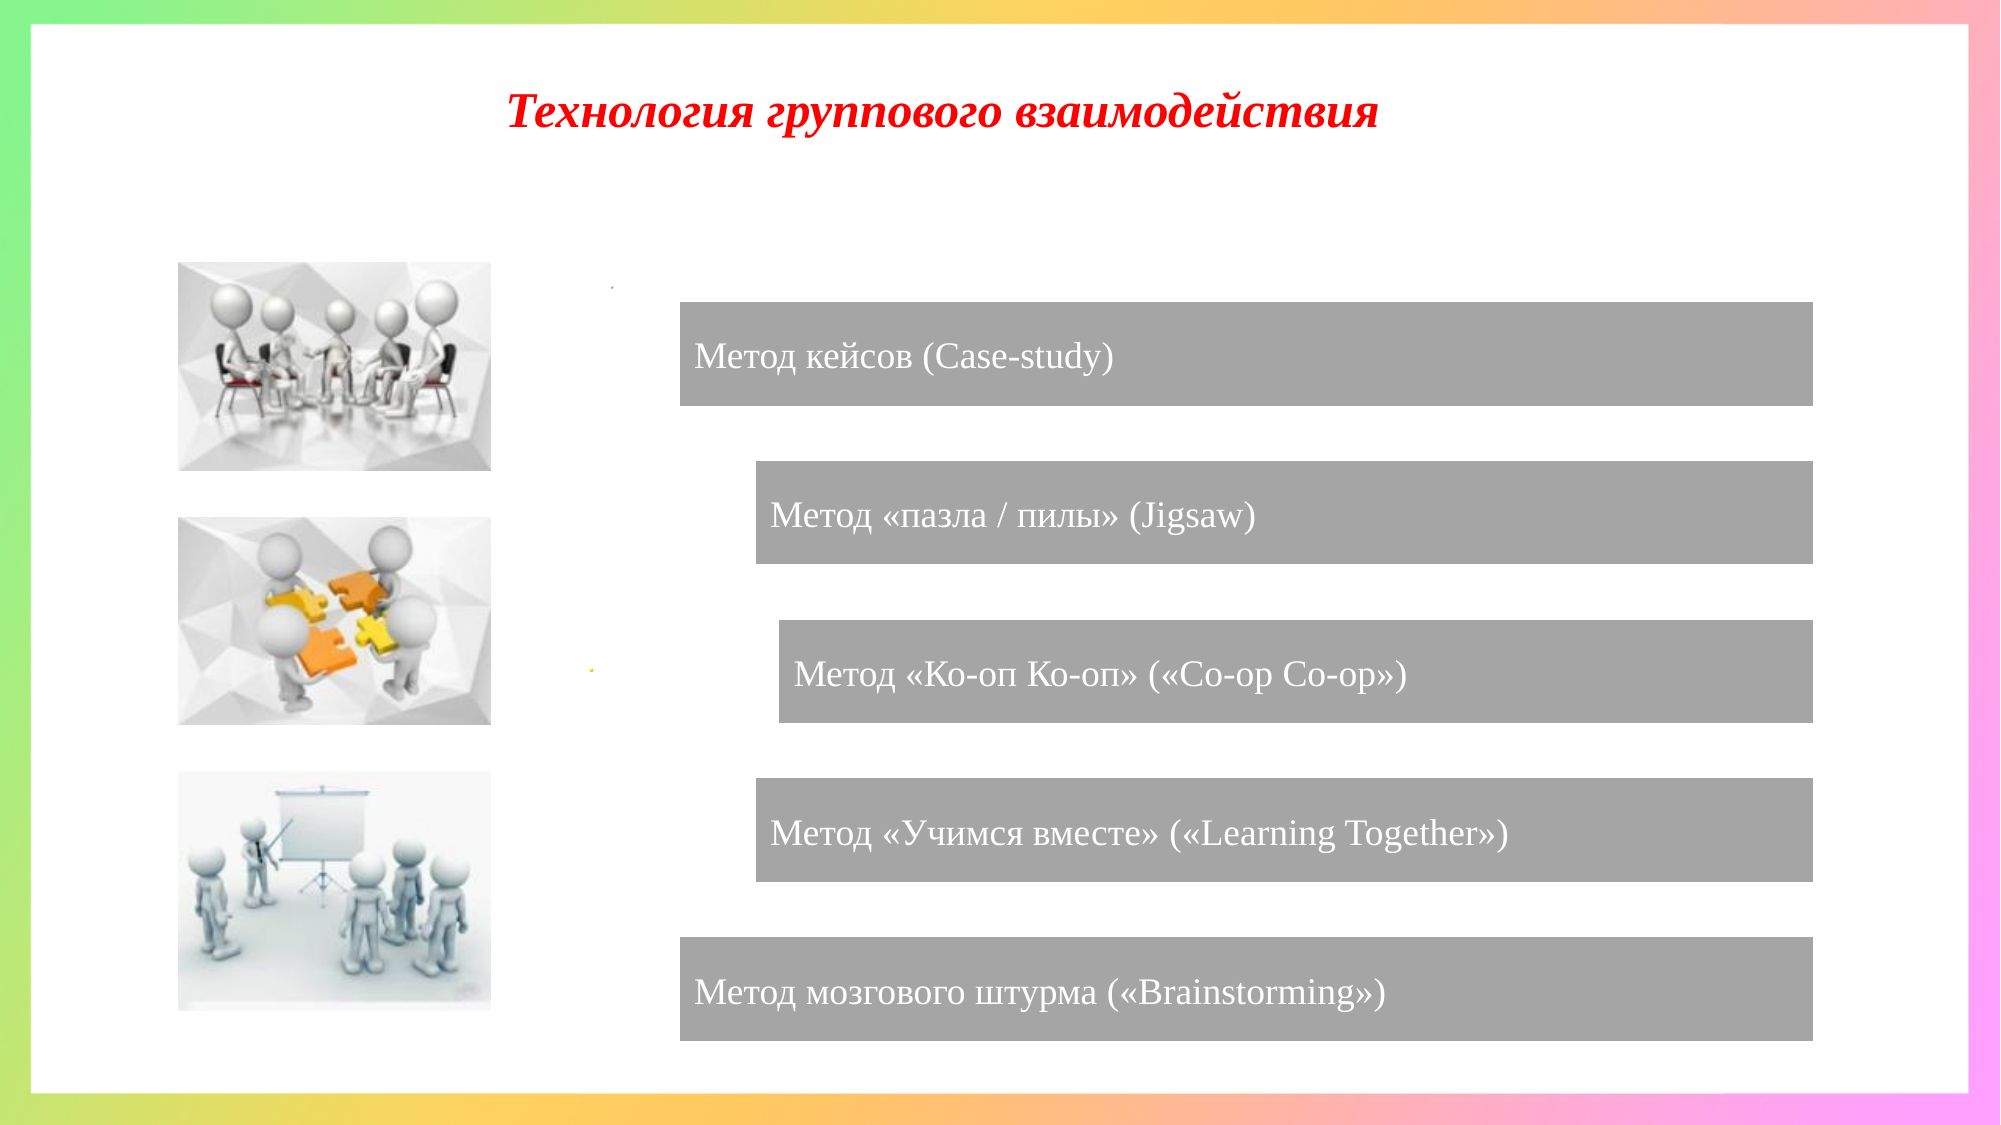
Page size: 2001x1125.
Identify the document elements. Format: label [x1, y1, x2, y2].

picture [0, 0, 2000, 1125]
text_box [586, 201, 1814, 1049]
